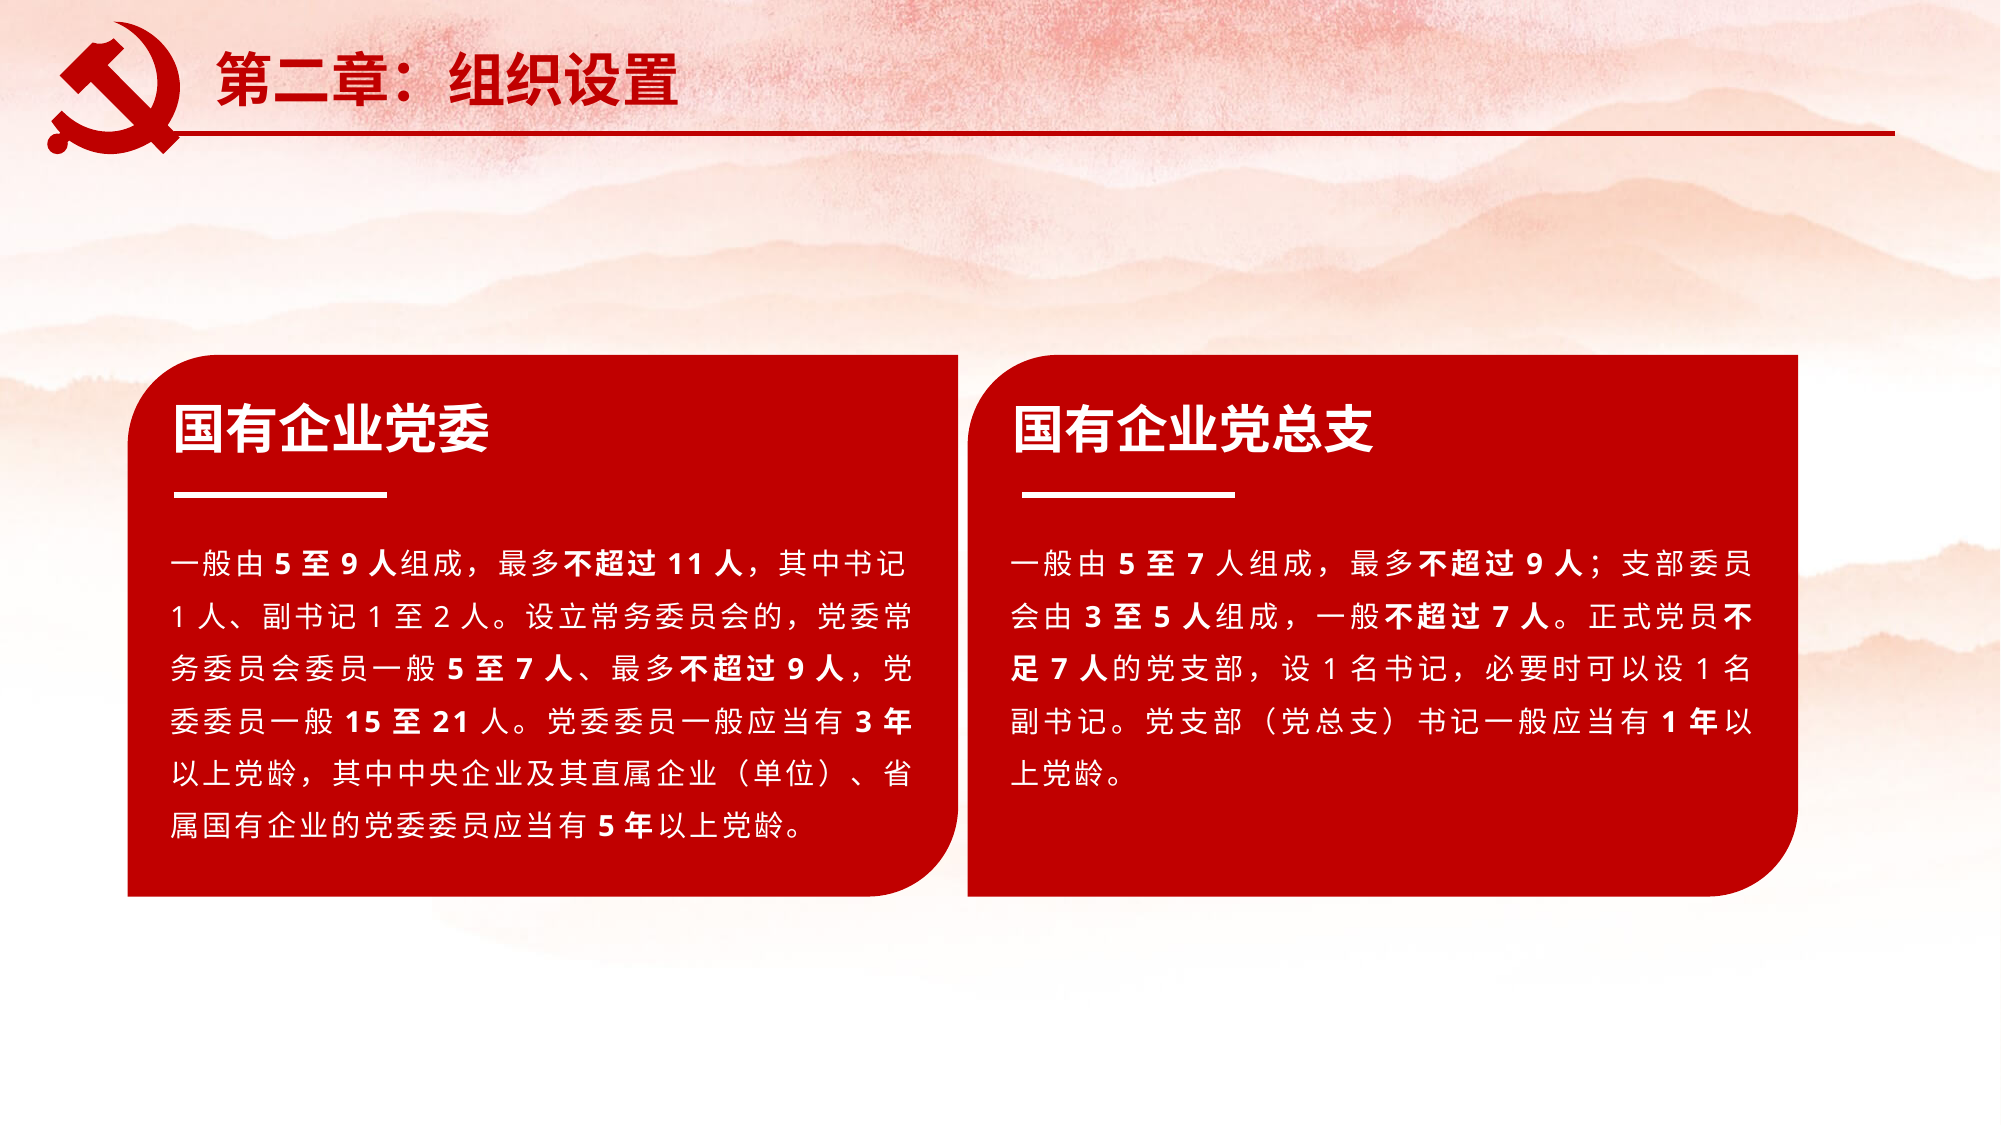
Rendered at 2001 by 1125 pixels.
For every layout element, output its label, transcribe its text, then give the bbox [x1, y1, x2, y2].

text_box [127, 354, 959, 897]
text_box [47, 21, 180, 155]
picture [0, 0, 2001, 1125]
text_box 第二章：组织设置 [199, 35, 983, 121]
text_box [967, 354, 1799, 897]
